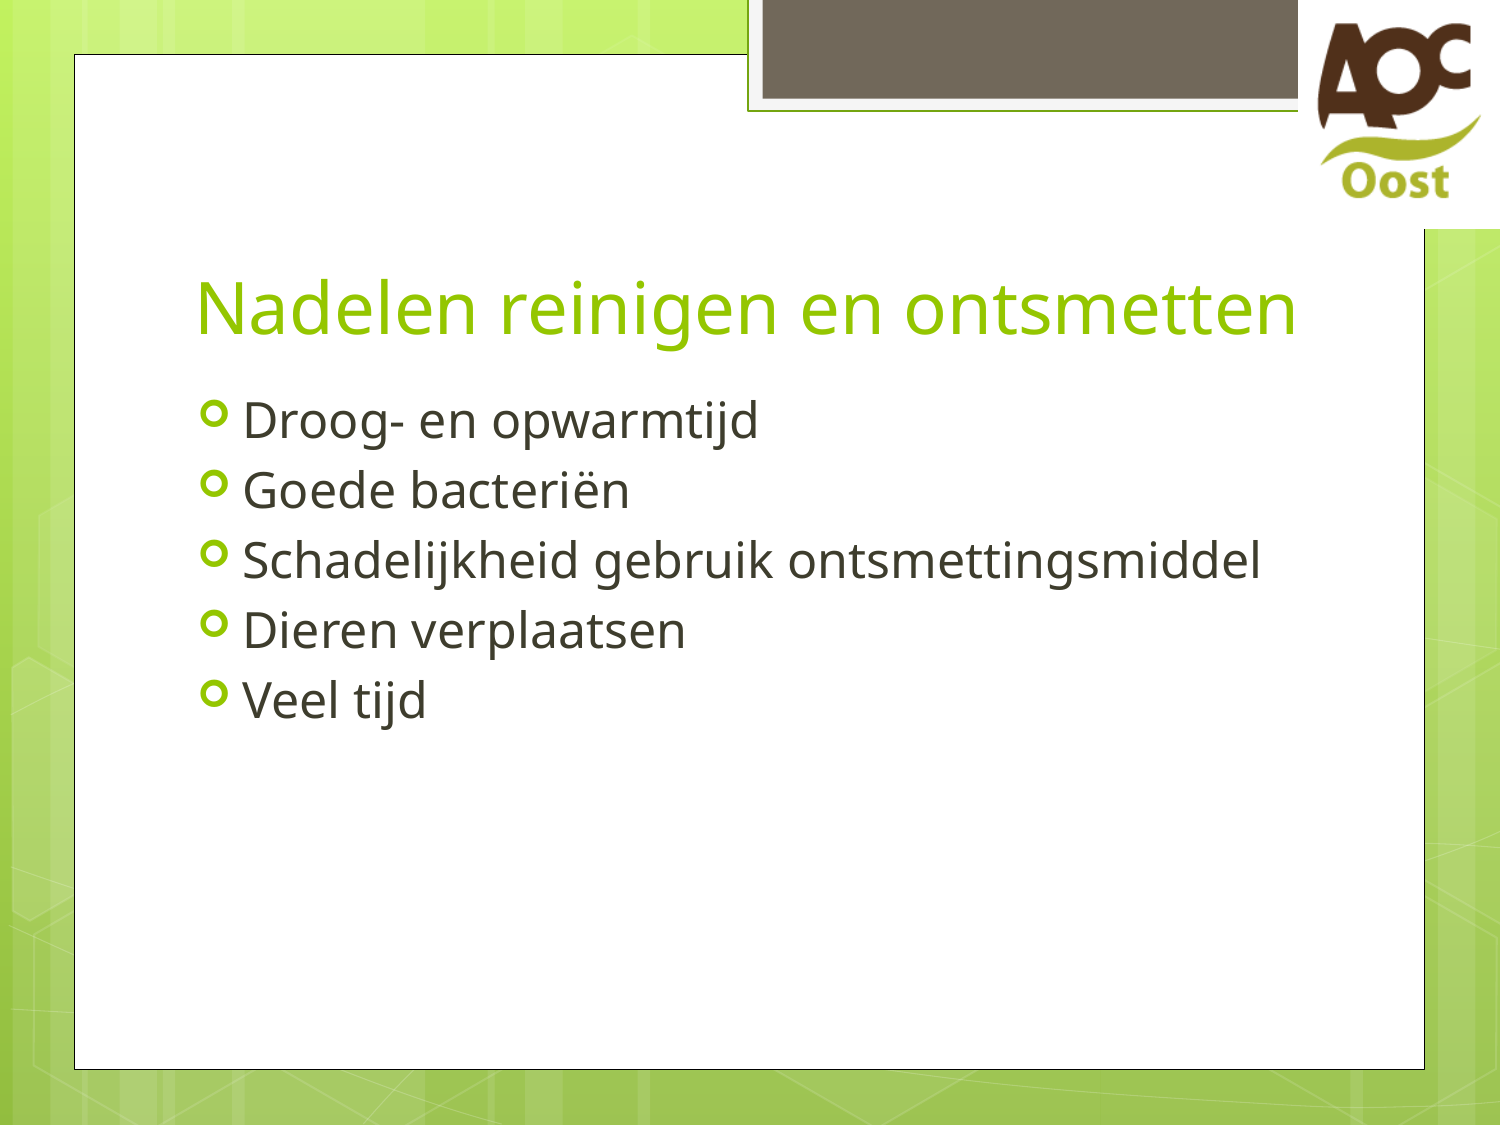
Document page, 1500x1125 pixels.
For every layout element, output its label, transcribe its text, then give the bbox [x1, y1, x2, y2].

title Nadelen reinigen en ontsmetten [171, 168, 1324, 357]
picture [1298, 0, 1500, 229]
list Droog- en opwarmtijd Goede bacteriën Schadelijkheid gebruik ontsmettingsmiddel Dieren verplaatsen Veel tijd [171, 381, 1283, 957]
